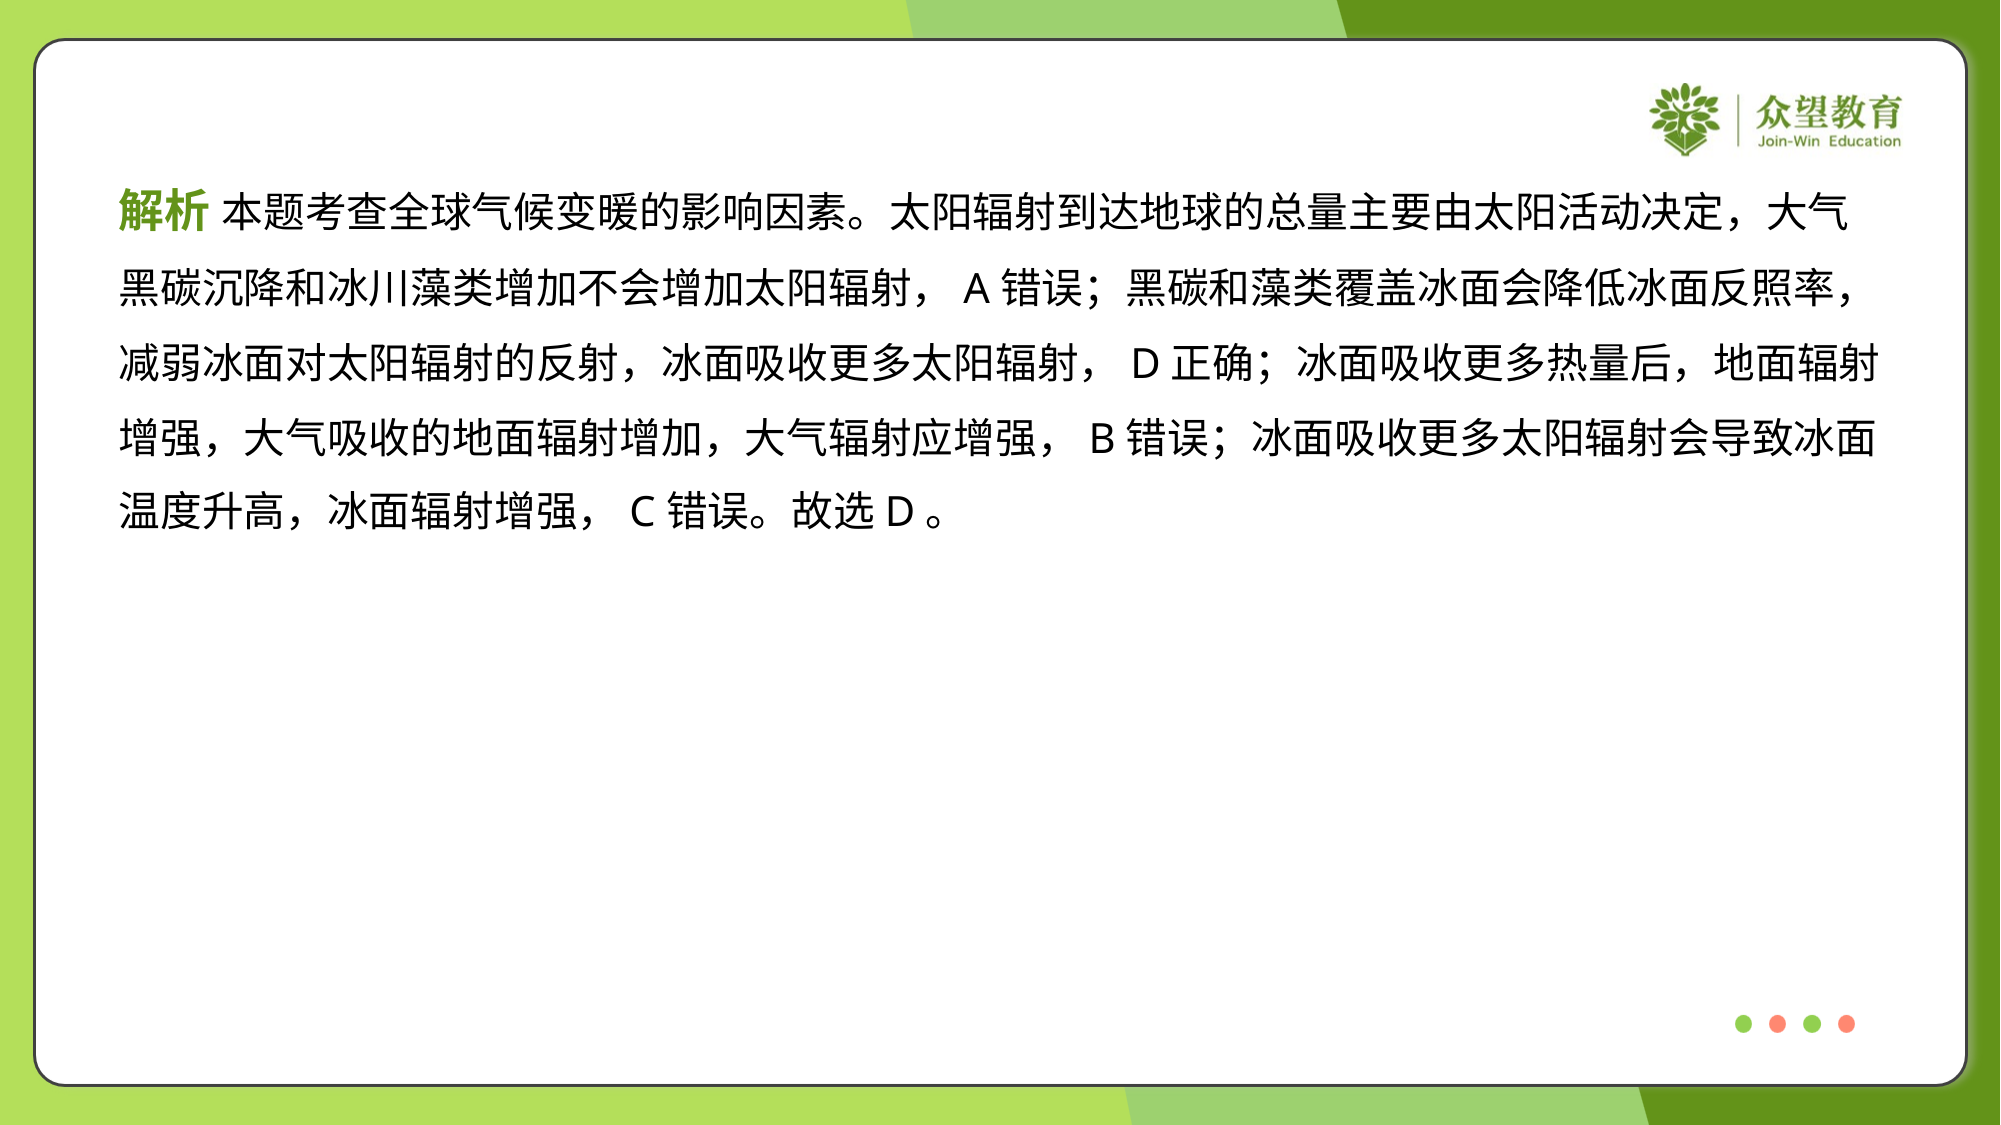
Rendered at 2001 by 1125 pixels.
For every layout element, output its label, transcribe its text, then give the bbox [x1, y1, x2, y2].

text_box 解析 本题考查全球气候变暖的影响因素。太阳辐射到达地球的总量主要由太阳活动决定，大气 黑碳沉降和冰川藻类增加不会增加太阳辐射，A错误；黑碳和藻类覆盖冰面会降低冰面反照率， 减弱冰面对太阳辐射的反射，冰面吸收更多太阳辐射，D正确；冰面吸收更多热量后，地面辐射 增强，大气吸收的地面辐射增加，大气辐射应增强，B错误；冰面吸收更多太阳辐射会导致冰面 温度升高，冰面辐射增强，C错误。故选D。 [118, 159, 1883, 527]
picture [0, 0, 2000, 1125]
